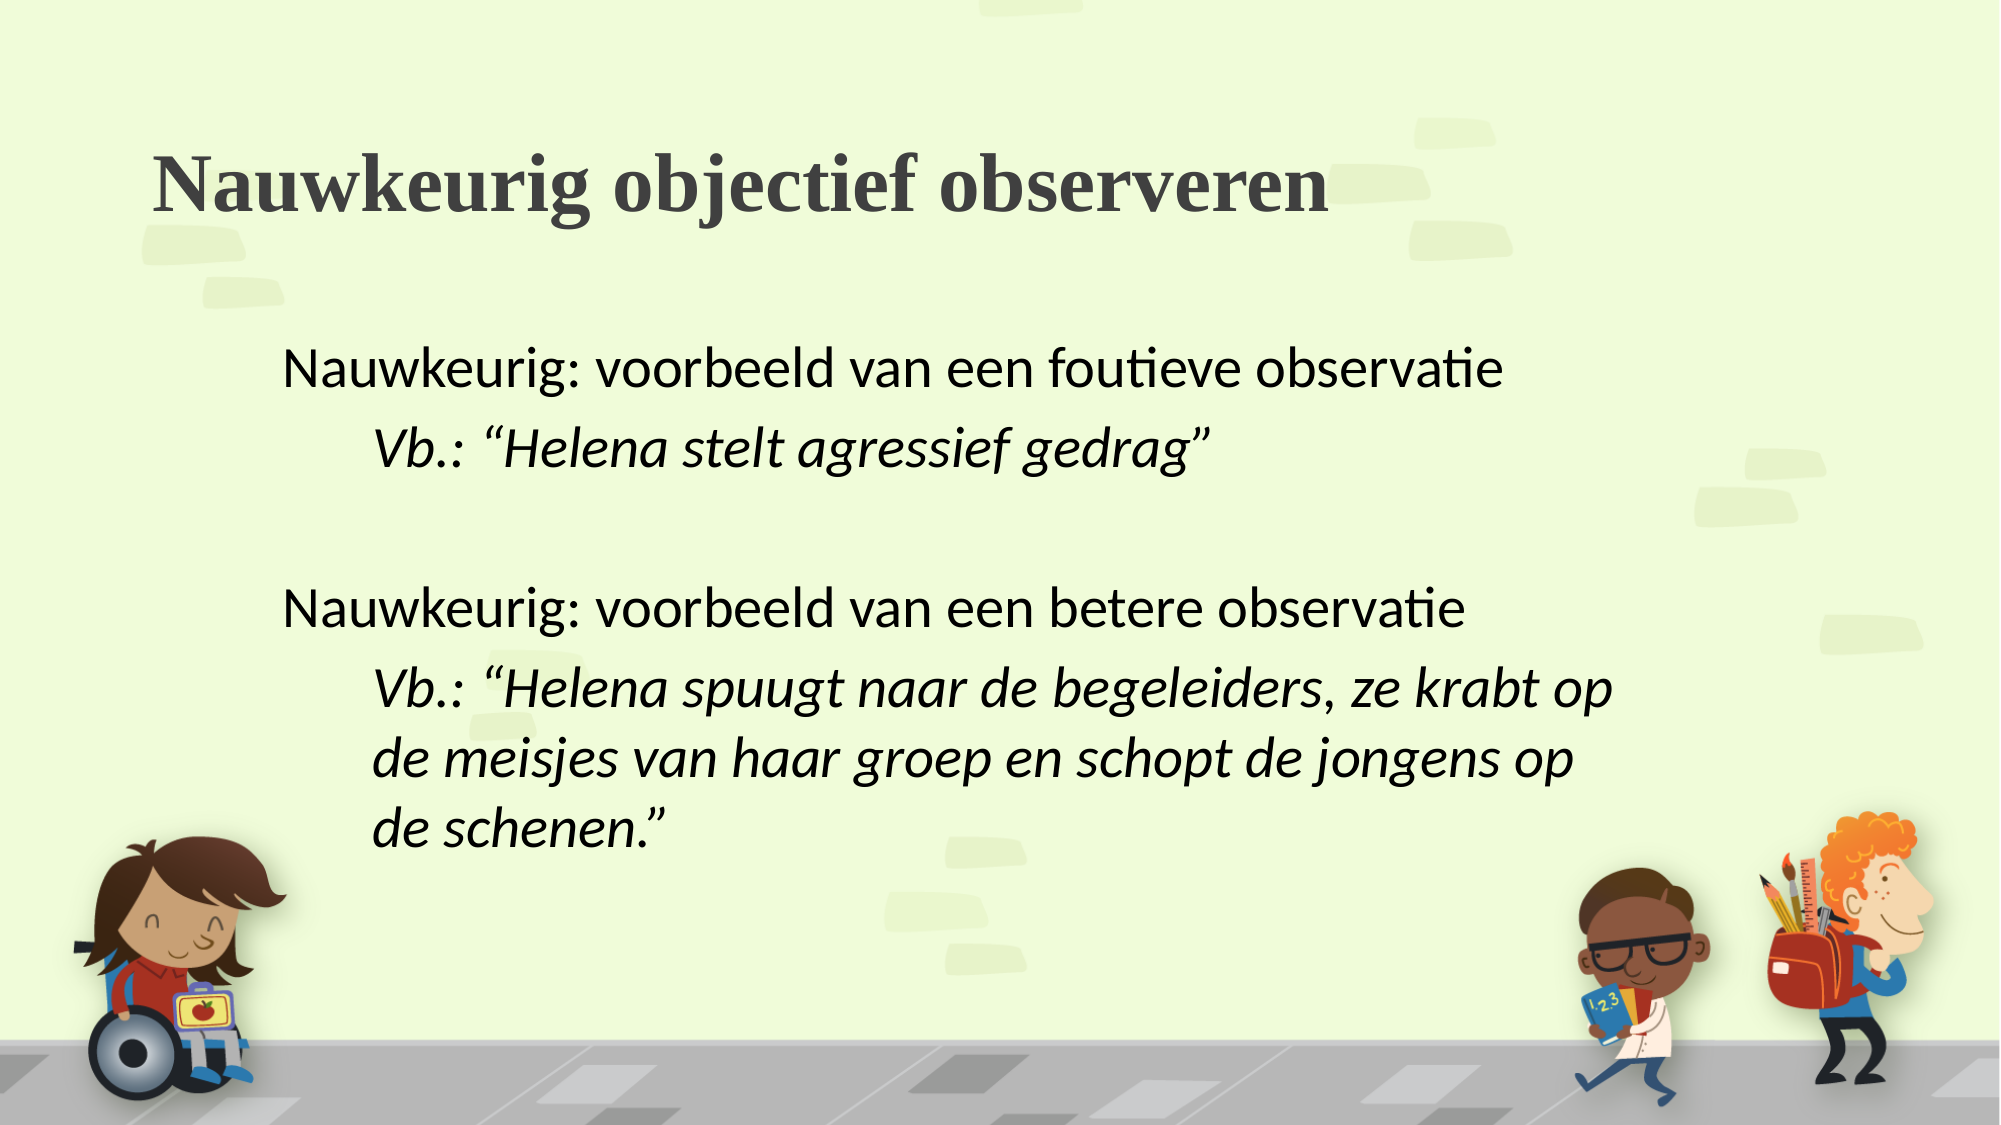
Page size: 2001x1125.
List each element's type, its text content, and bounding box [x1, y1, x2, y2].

text_box Nauwkeurig: voorbeeld van een foutieve observatie Vb.: “Helena stelt agressief gedrag” Nauwkeurig: voorbeeld van een betere observatie Vb.: “Helena spuugt naar de begeleiders, ze krabt op de meisjes van haar groep en schopt de jongens op de schenen.” [267, 314, 1651, 875]
title Nauwkeurig objectief observeren [137, 59, 1750, 238]
picture [0, 0, 2000, 1125]
